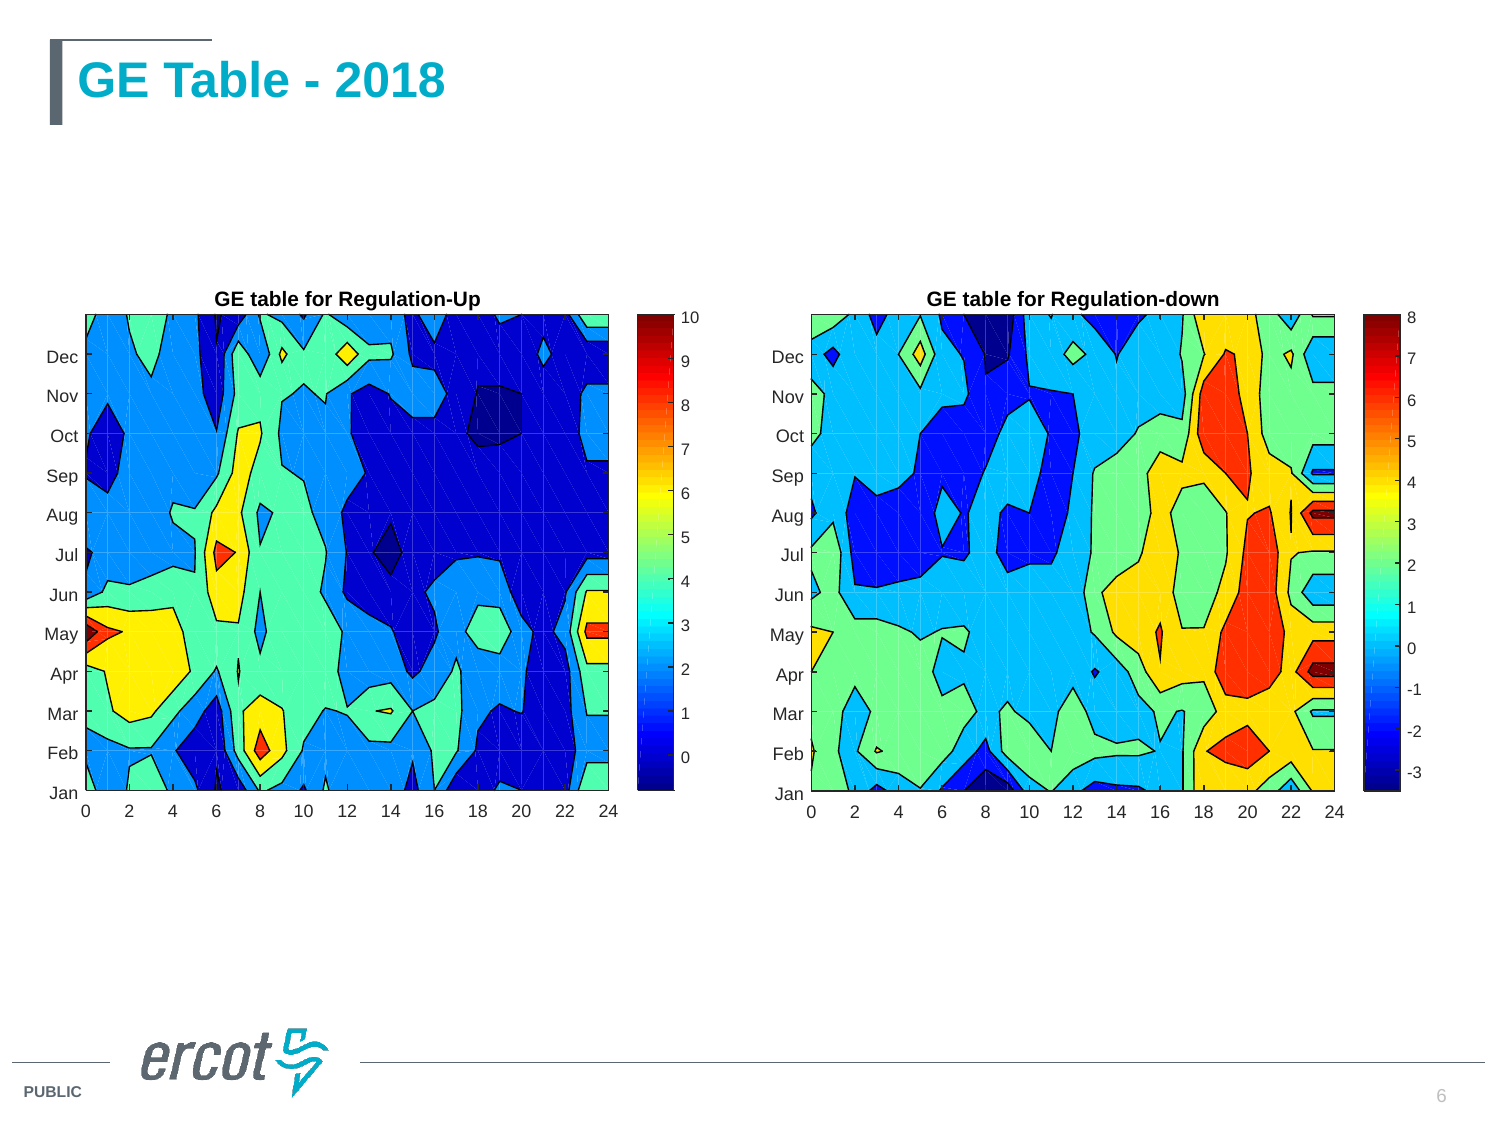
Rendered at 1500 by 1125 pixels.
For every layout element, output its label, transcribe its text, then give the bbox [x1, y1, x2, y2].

picture [0, 271, 1500, 854]
title GE Table - 2018 [62, 39, 1450, 125]
picture [137, 1024, 332, 1100]
